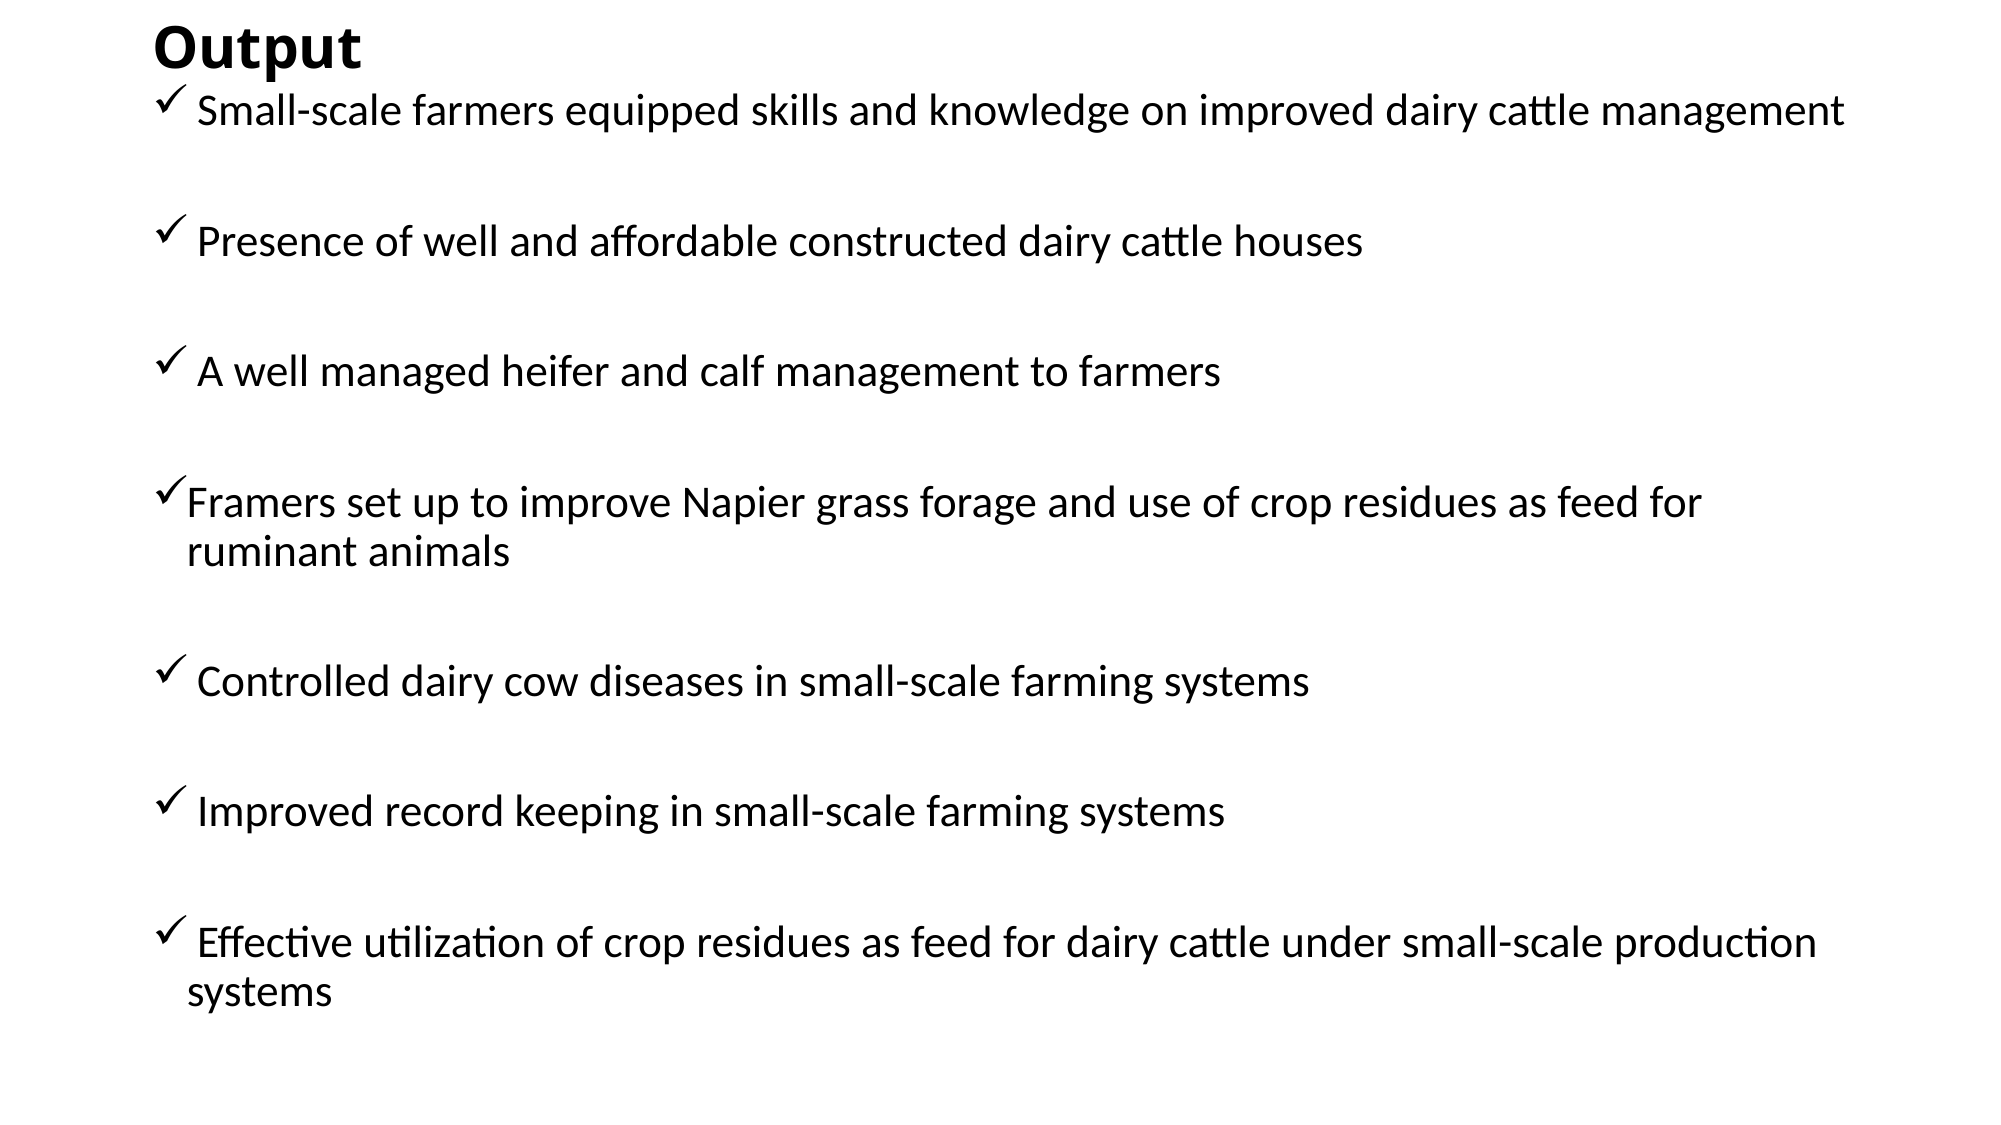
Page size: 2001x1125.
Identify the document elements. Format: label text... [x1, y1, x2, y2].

list Small-scale farmers equipped skills and knowledge on improved dairy cattle management Presence of well and affordable constructed dairy cattle houses A well managed heifer and calf management to farmers Framers set up to improve Napier grass forage and use of crop residues as feed for ruminant animals Controlled dairy cow diseases in small-scale farming systems Improved record keeping in small-scale farming systems Effective utilization of crop residues as feed for dairy cattle under small-scale production systems [137, 79, 1863, 1042]
title Output [137, 21, 825, 79]
